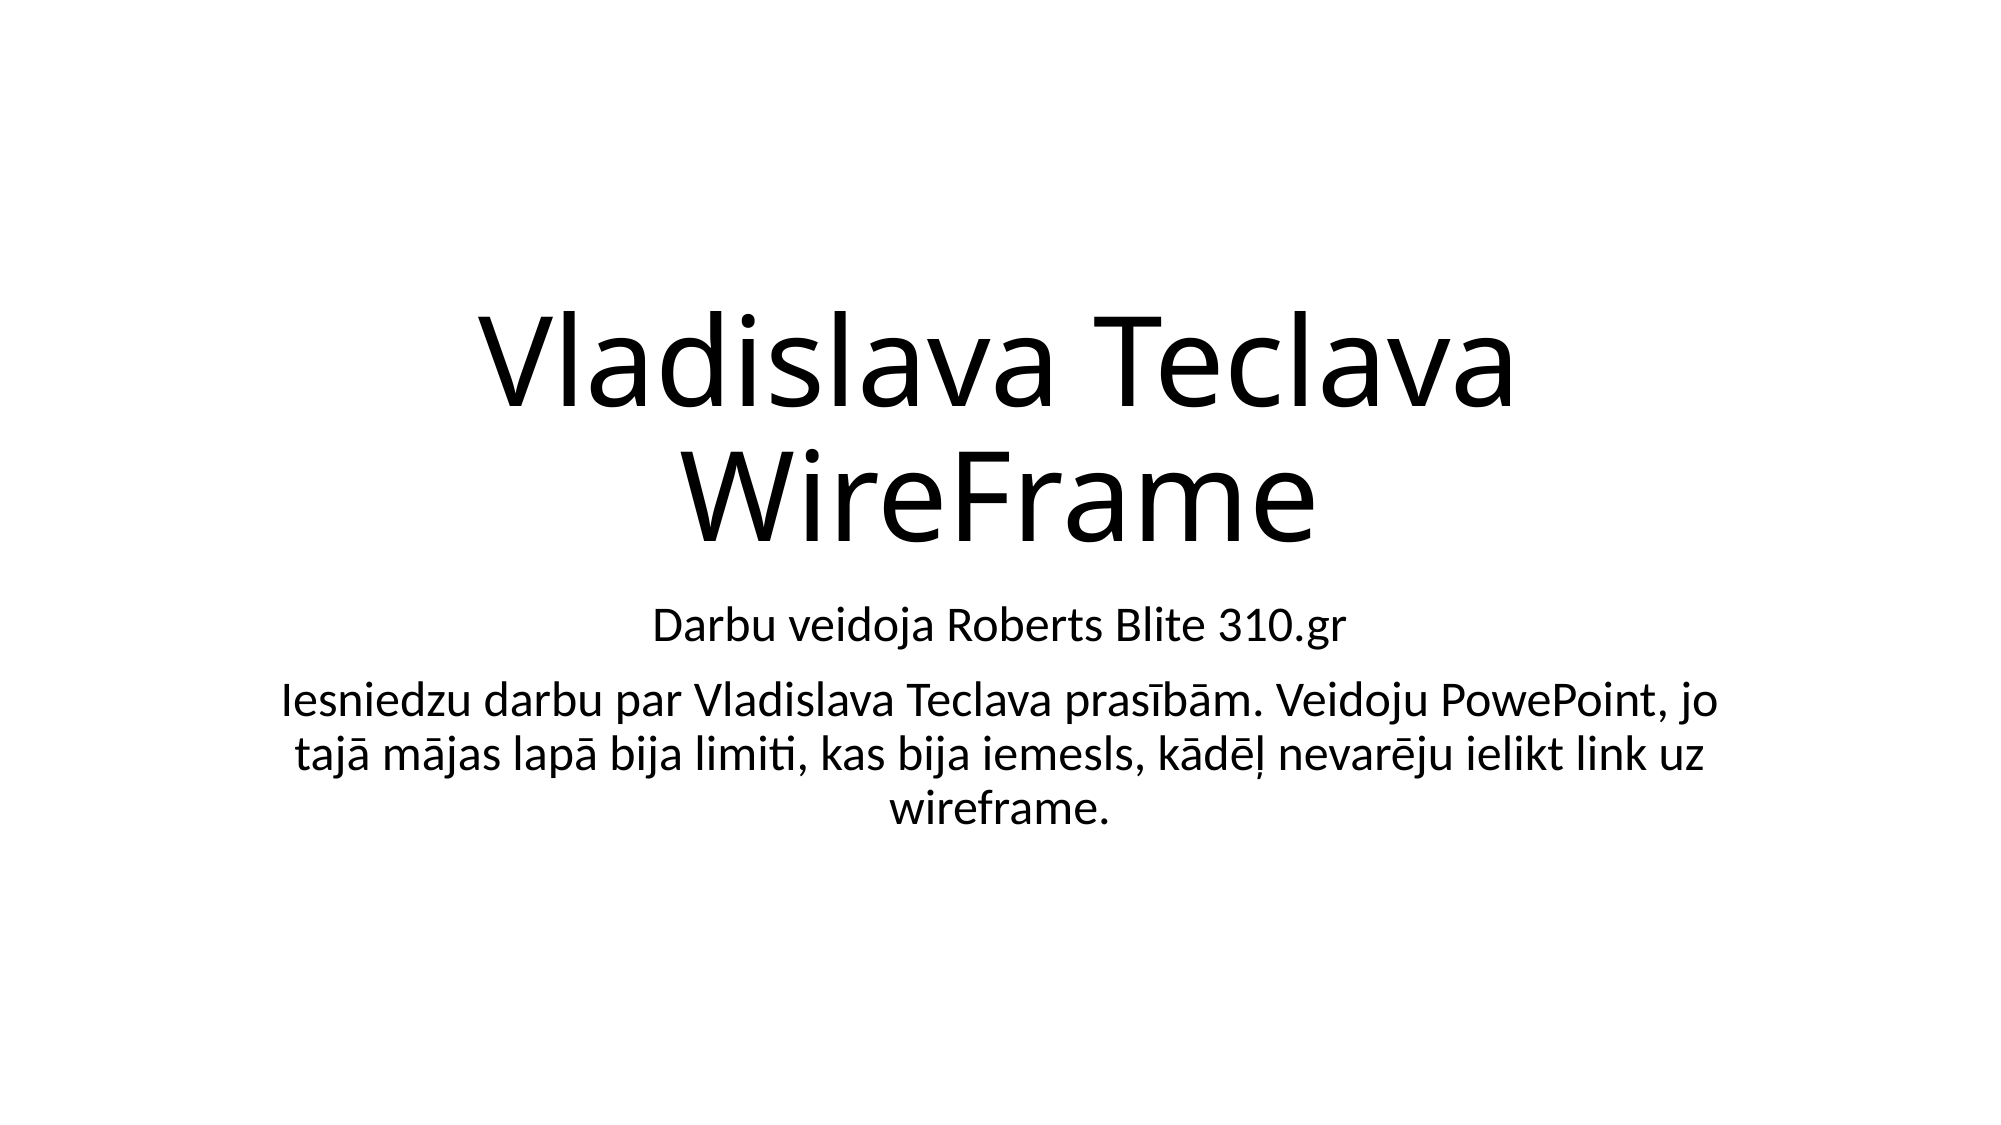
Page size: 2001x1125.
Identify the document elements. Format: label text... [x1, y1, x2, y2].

title Vladislava Teclava WireFrame [249, 184, 1750, 576]
subtitle Darbu veidoja Roberts Blite 310.gr Iesniedzu darbu par Vladislava Teclava prasībām. Veidoju PowePoint, jo tajā mājas lapā bija limiti, kas bija iemesls, kādēļ nevarēju ielikt link uz wireframe. [249, 590, 1750, 863]
